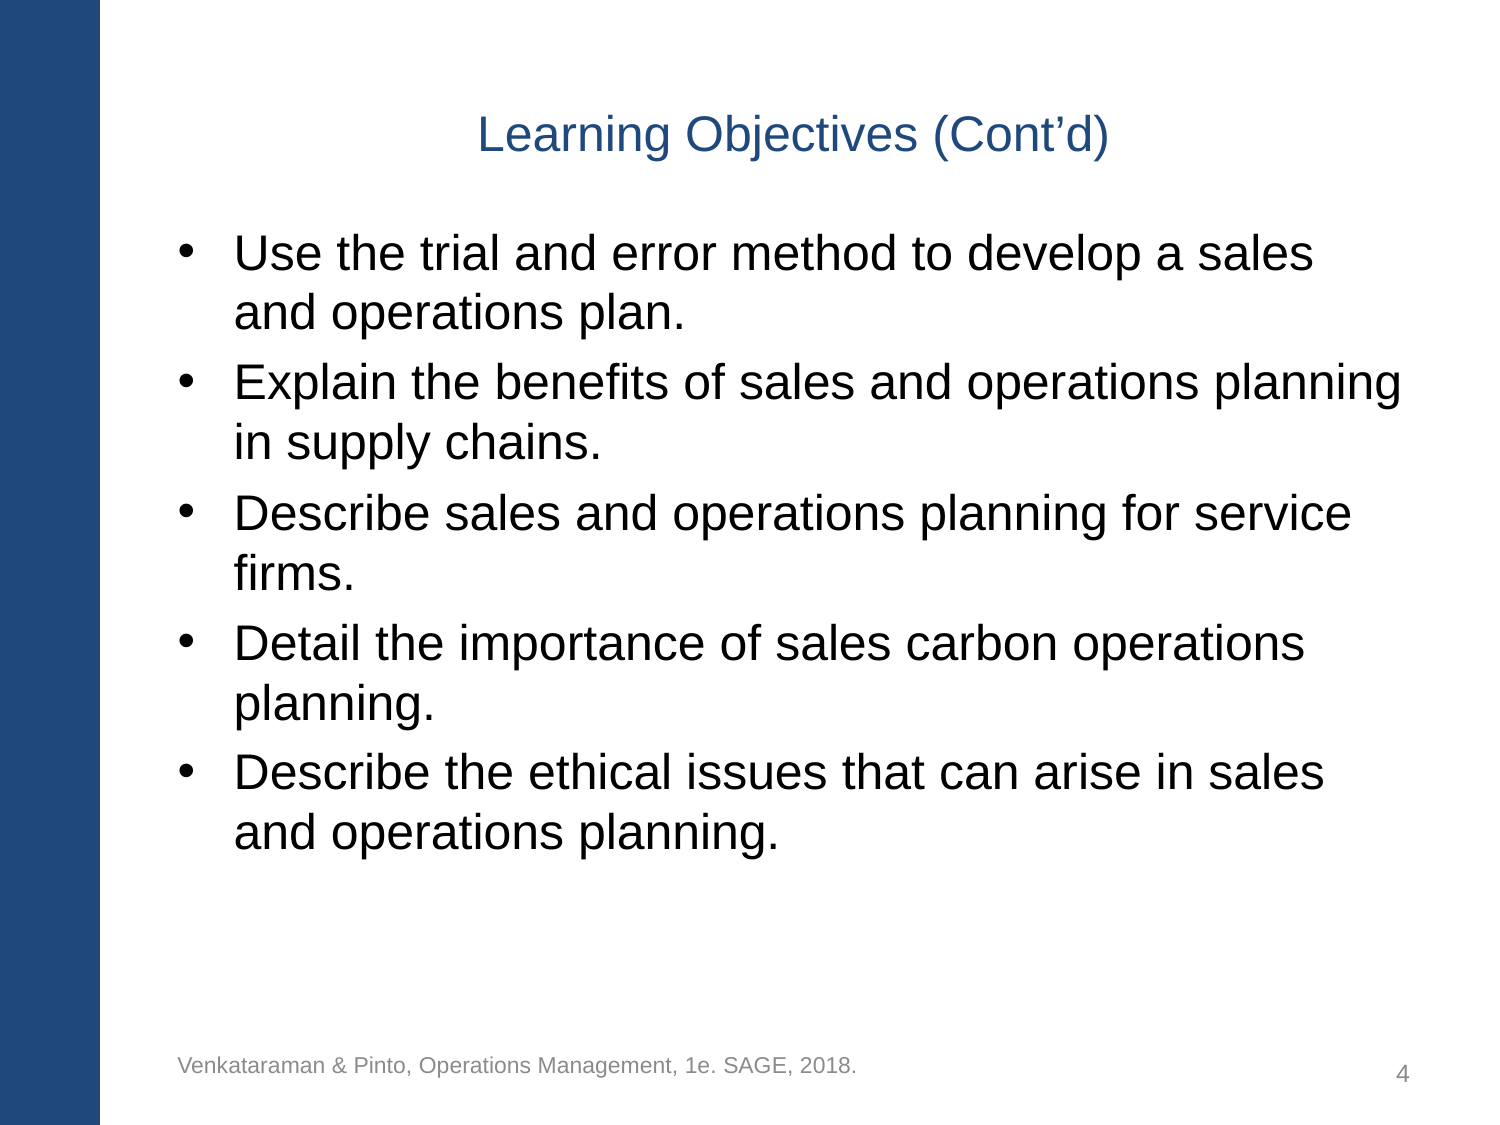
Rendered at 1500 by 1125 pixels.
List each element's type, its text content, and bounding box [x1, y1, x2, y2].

title Learning Objectives (Cont’d) [162, 37, 1425, 212]
footer Venkataraman & Pinto, Operations Management, 1e. SAGE, 2018. [162, 1042, 1313, 1103]
list Use the trial and error method to develop a sales and operations plan. Explain the benefits of sales and operations planning in supply chains. Describe sales and operations planning for service firms. Detail the importance of sales carbon operations planning. Describe the ethical issues that can arise in sales and operations planning. [162, 212, 1425, 1025]
slide_number 4 [1350, 1042, 1425, 1103]
